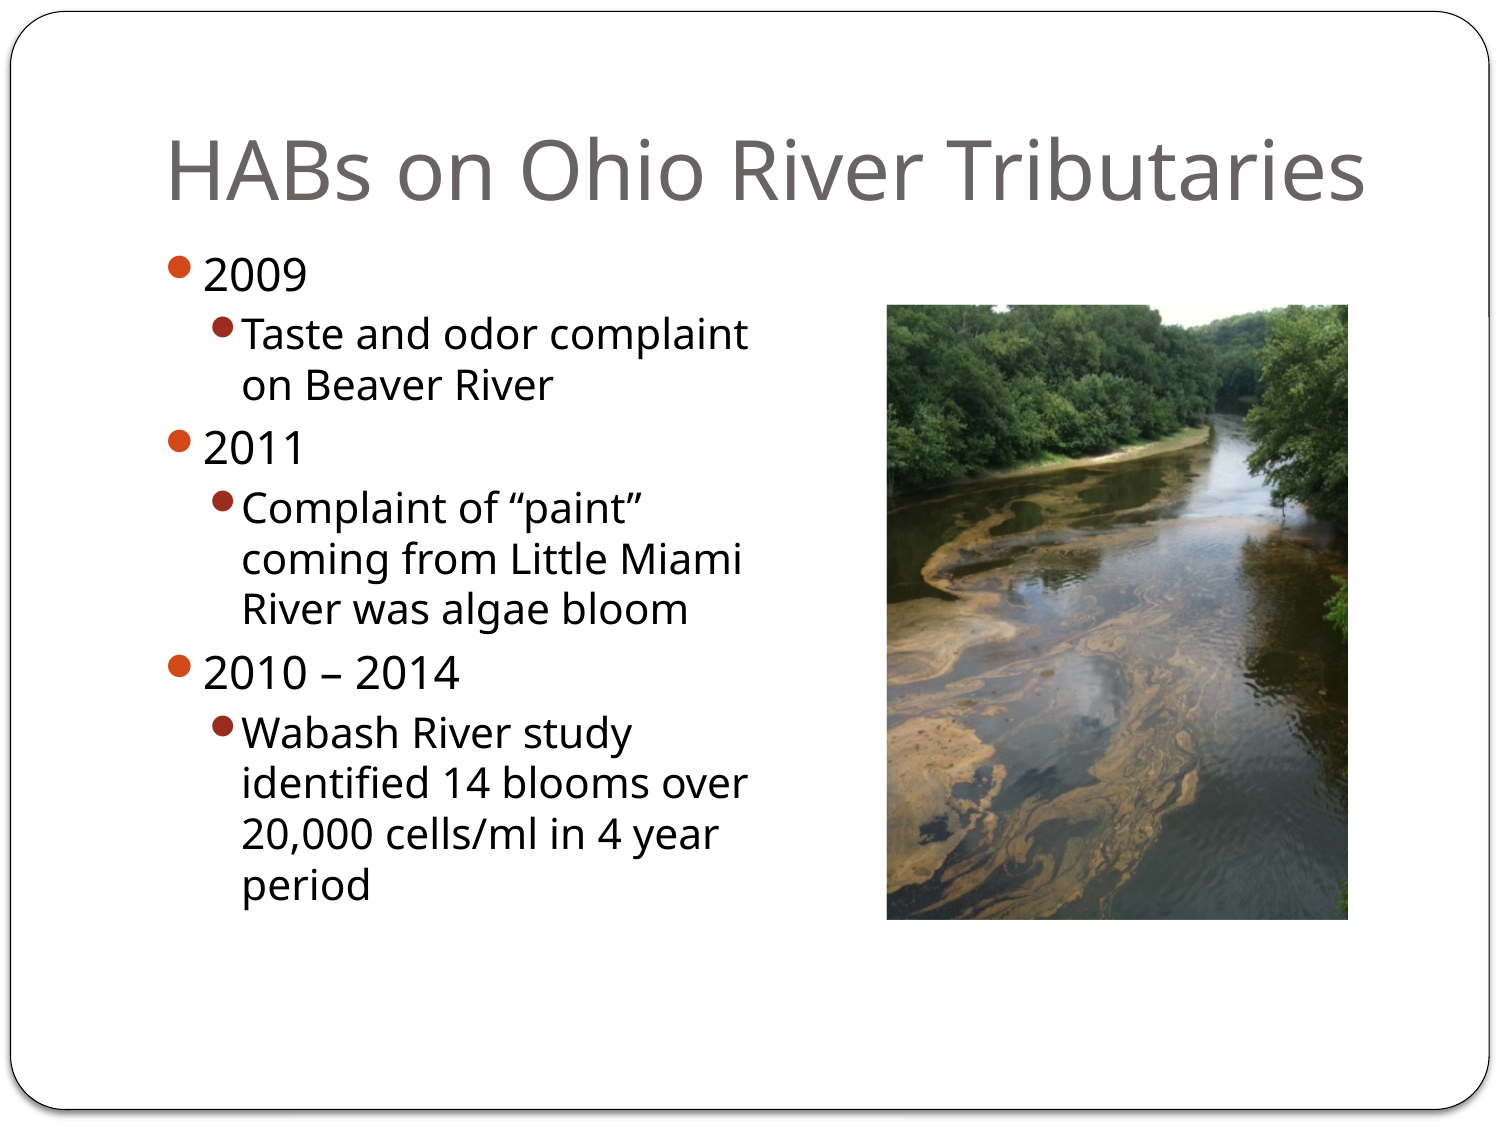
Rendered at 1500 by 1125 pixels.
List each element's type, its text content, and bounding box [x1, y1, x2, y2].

picture [887, 305, 1348, 381]
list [809, 381, 1425, 844]
list 2009 Taste and odor complaint on Beaver River 2011 Complaint of “paint” coming from Little Miami River was algae bloom 2010 – 2014 Wabash River study identified 14 blooms over 20,000 cells/ml in 4 year period [150, 237, 765, 988]
title HABs on Ohio River Tributaries [150, 45, 1425, 233]
picture [887, 844, 1348, 919]
